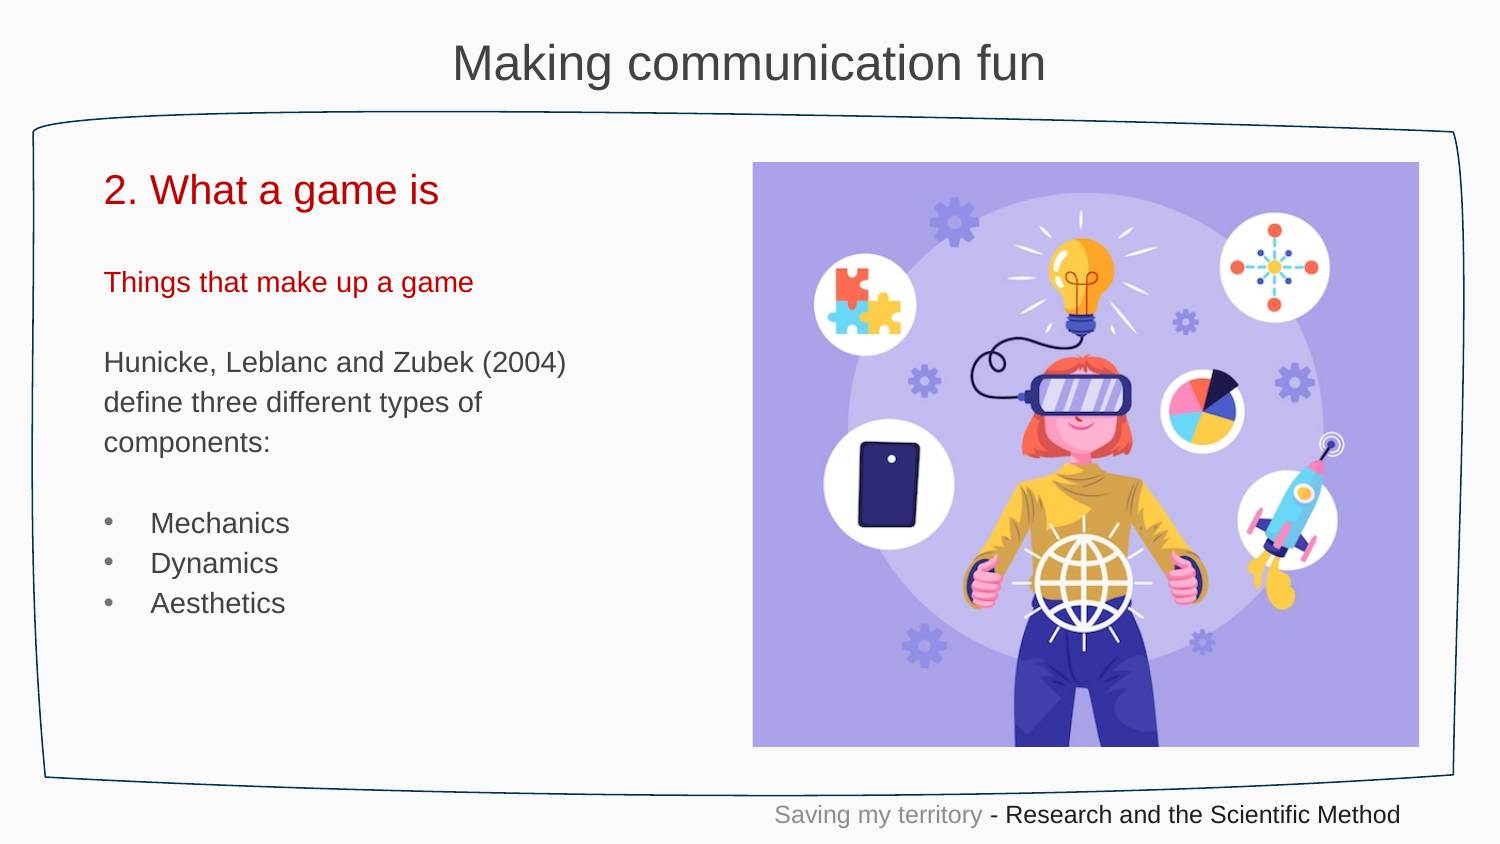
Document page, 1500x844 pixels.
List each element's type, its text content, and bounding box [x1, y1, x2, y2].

text_box 2. What a game is [88, 147, 1417, 234]
text_box Things that make up a game Hunicke, Leblanc and Zubek (2004) define three different types of components: Mechanics Dynamics Aesthetics [88, 242, 665, 747]
text_box [32, 111, 1464, 790]
text_box Making communication fun [0, 20, 1499, 106]
picture [752, 161, 1420, 747]
text_box Saving my territory - Research and the Scientific Method [88, 790, 1417, 844]
